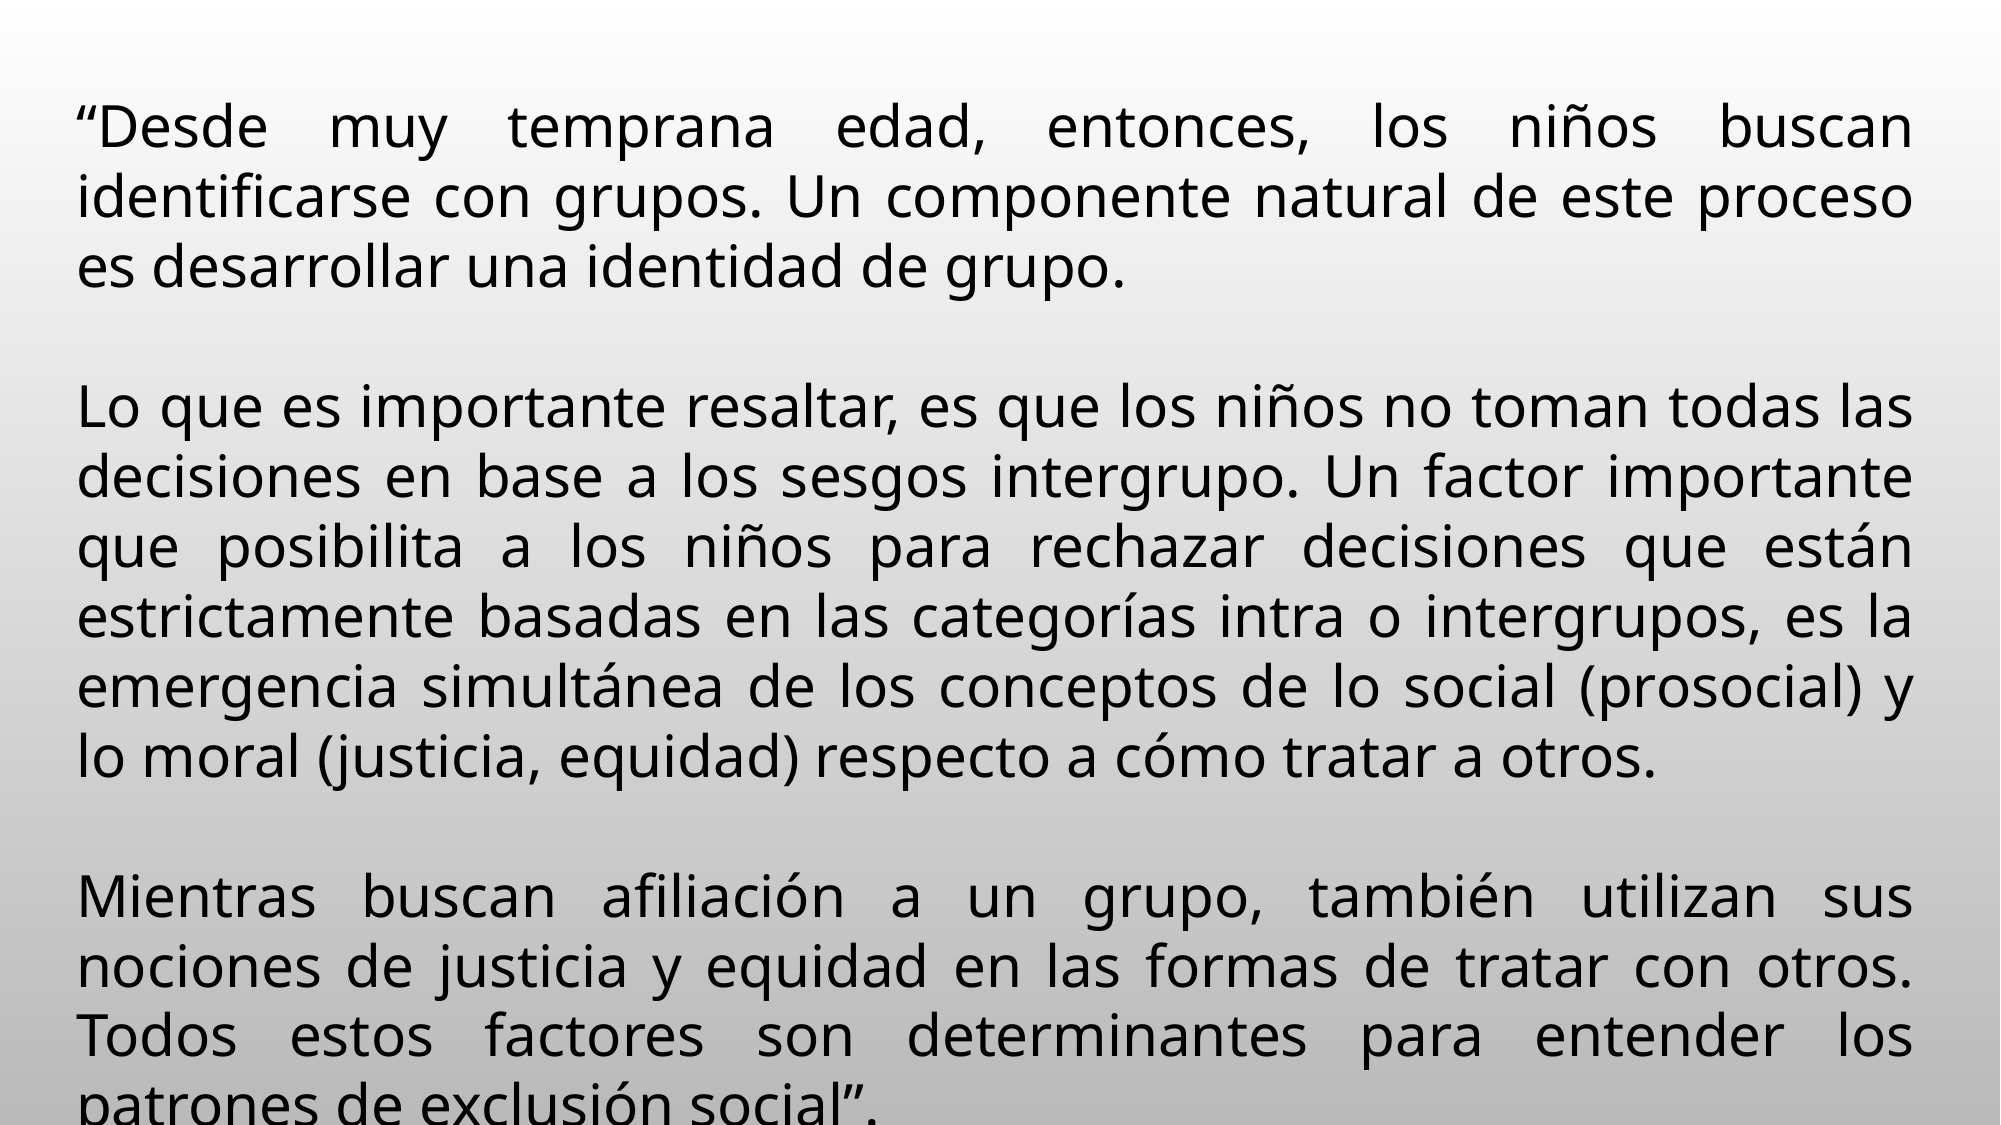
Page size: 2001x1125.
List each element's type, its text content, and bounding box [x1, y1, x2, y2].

list “Desde muy temprana edad, entonces, los niños buscan identificarse con grupos. Un componente natural de este proceso es desarrollar una identidad de grupo. Lo que es importante resaltar, es que los niños no toman todas las decisiones en base a los sesgos intergrupo. Un factor importante que posibilita a los niños para rechazar decisiones que están estrictamente basadas en las categorías intra o intergrupos, es la emergencia simultánea de los conceptos de lo social (prosocial) y lo moral (justicia, equidad) respecto a cómo tratar a otros. Mientras buscan afiliación a un grupo, también utilizan sus nociones de justicia y equidad en las formas de tratar con otros. Todos estos factores son determinantes para entender los patrones de exclusión social”. [61, 81, 1930, 1050]
